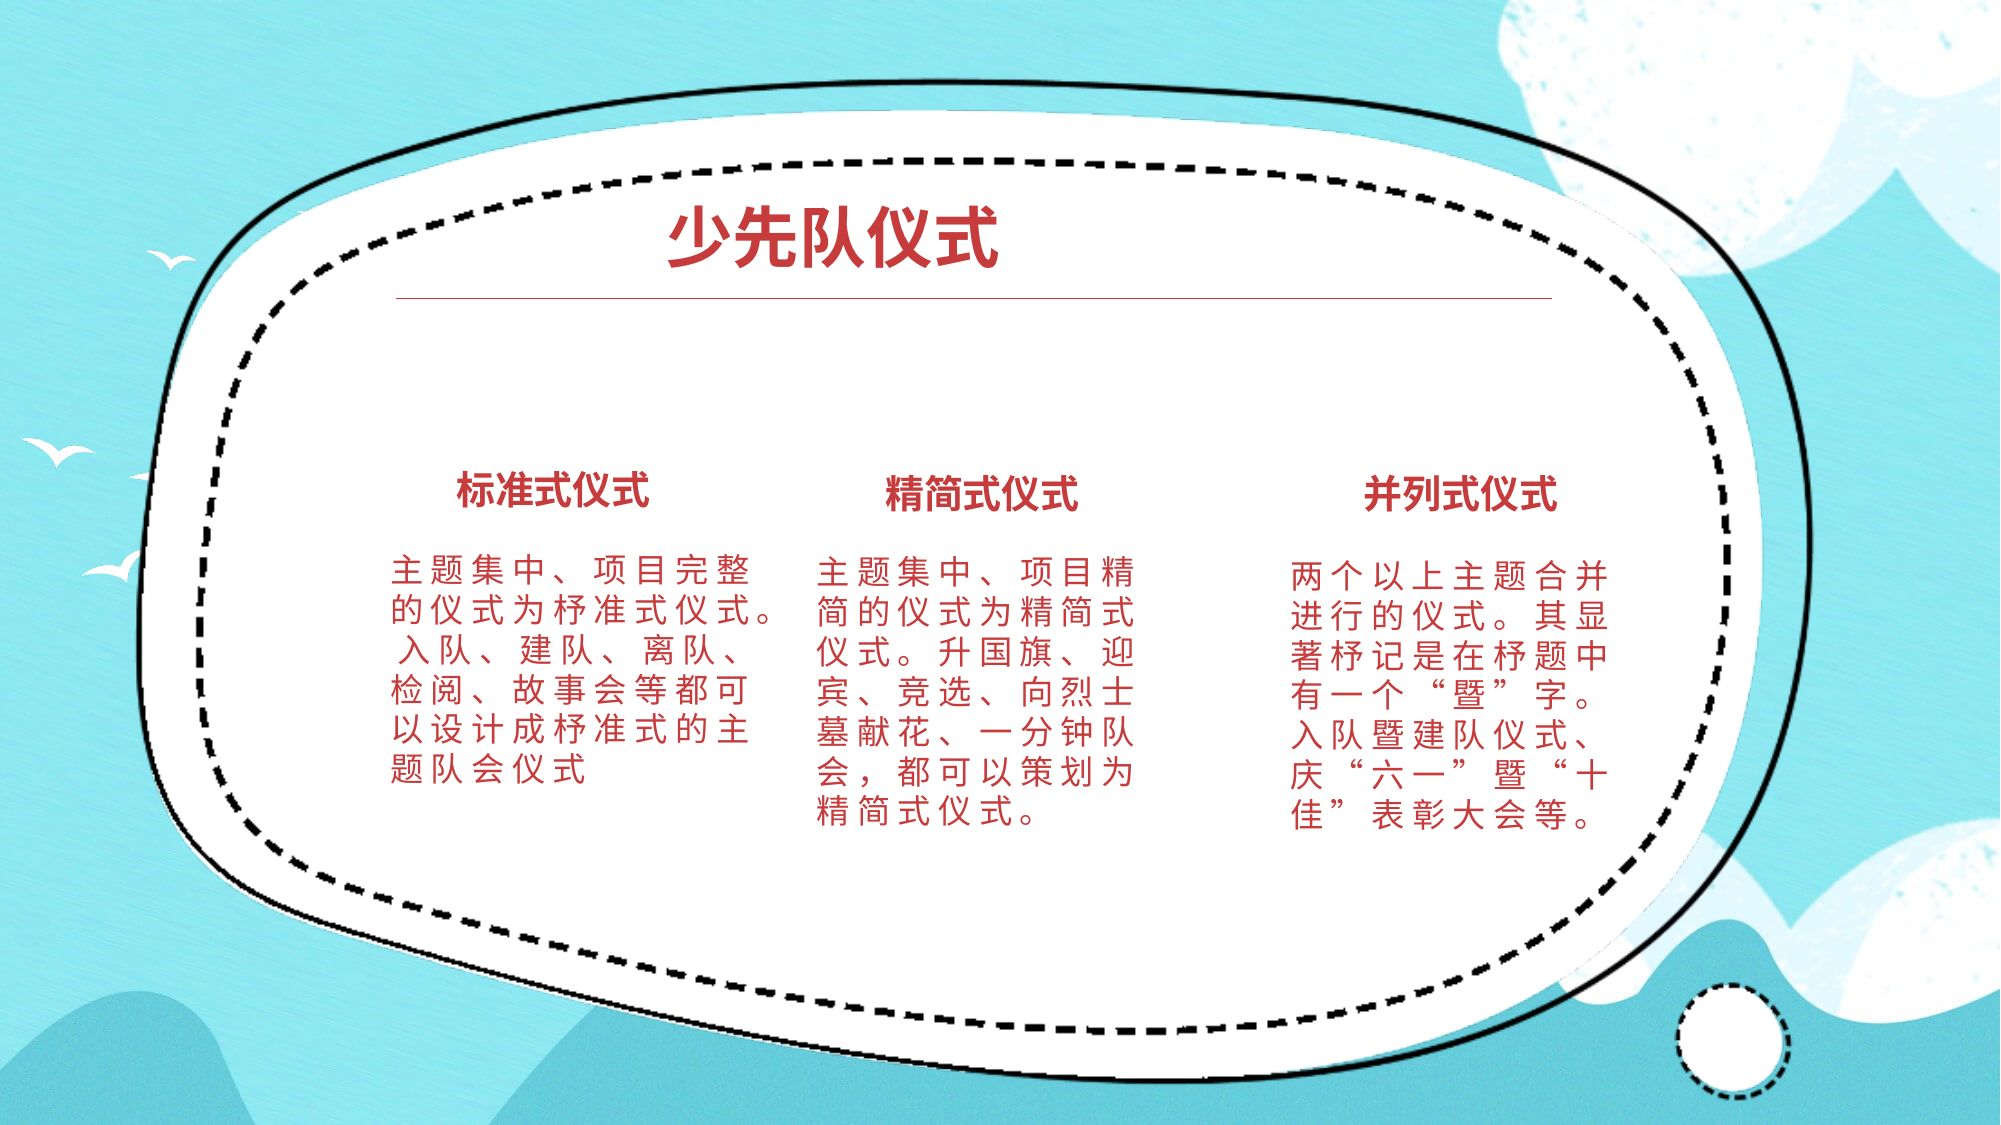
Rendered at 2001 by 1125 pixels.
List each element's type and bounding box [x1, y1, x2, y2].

text_box [375, 188, 1647, 846]
